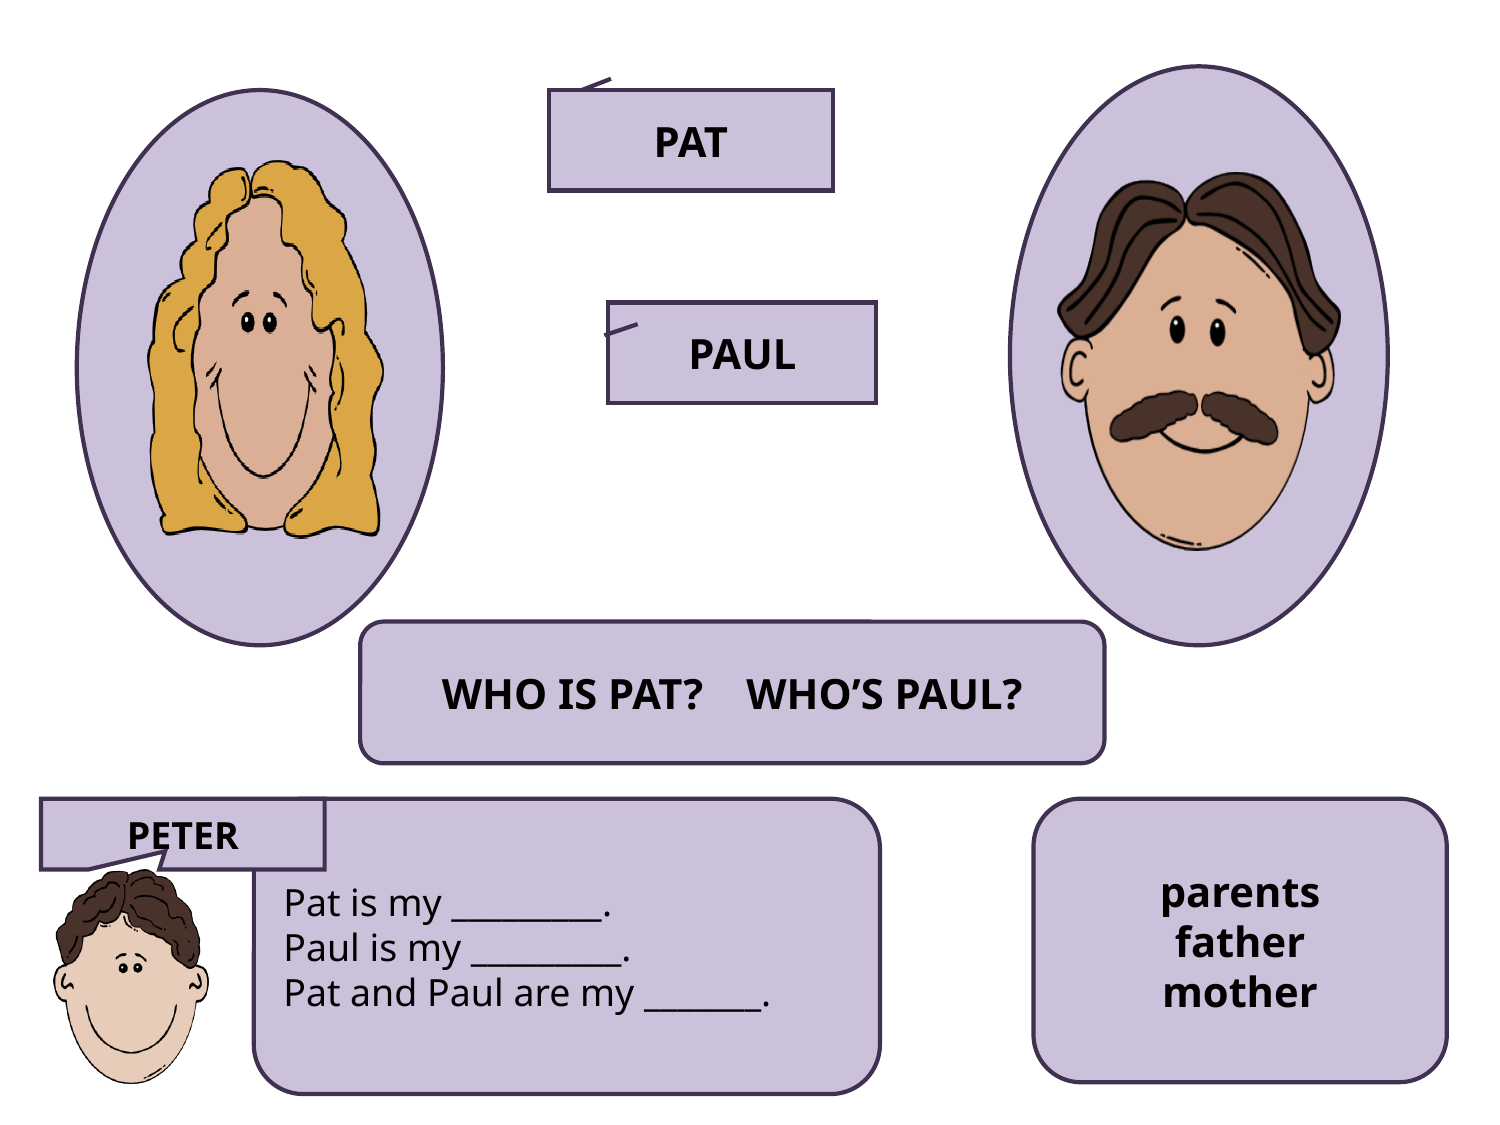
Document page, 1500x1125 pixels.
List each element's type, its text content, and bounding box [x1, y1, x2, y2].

text_box WHO IS PAT? WHO’S PAUL? [360, 621, 1105, 764]
text_box [76, 90, 443, 646]
text_box PAUL [604, 302, 877, 404]
text_box Pat is my _________. Paul is my _________. Pat and Paul are my _______. [253, 798, 880, 1095]
text_box PETER [41, 798, 325, 870]
text_box [1009, 66, 1388, 540]
picture [147, 160, 385, 540]
text_box PAT [549, 78, 833, 191]
text_box [1063, 558, 1335, 646]
picture [52, 869, 209, 1084]
text_box parents father mother [1033, 798, 1447, 1083]
picture [1056, 172, 1341, 552]
